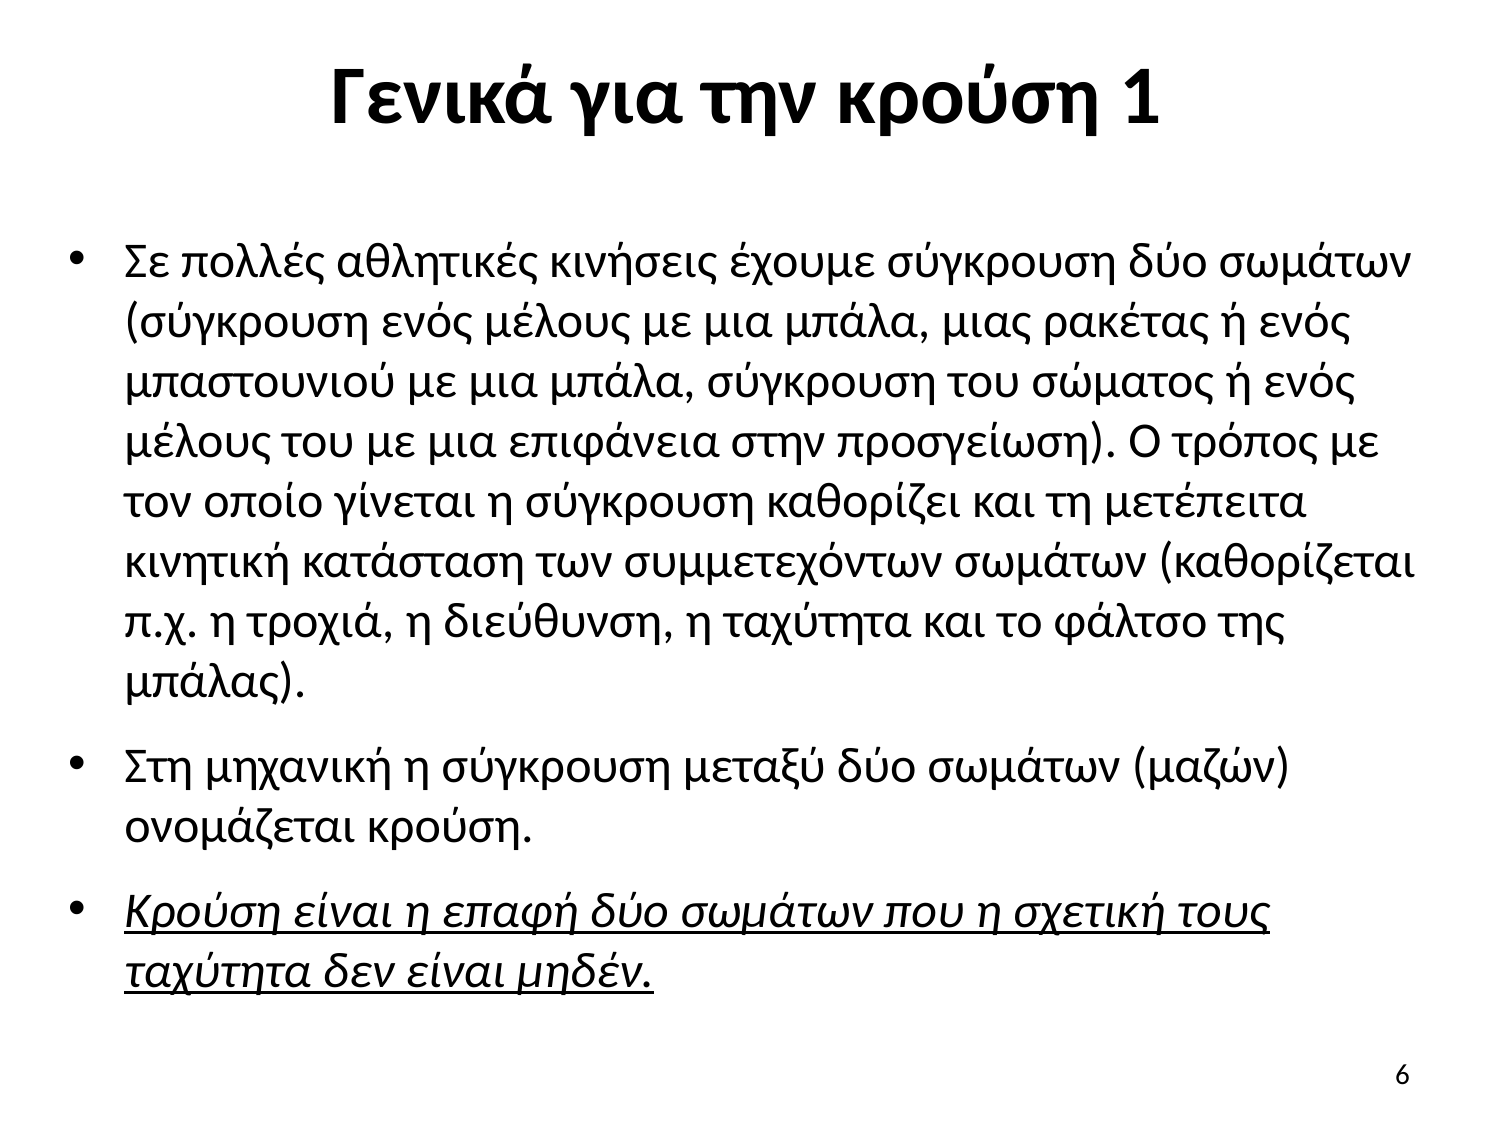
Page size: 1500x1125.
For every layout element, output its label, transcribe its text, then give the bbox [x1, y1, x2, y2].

title Γενικά για την κρούση 1 [41, 54, 1453, 126]
slide_number 6 [1074, 1042, 1425, 1103]
list Σε πολλές αθλητικές κινήσεις έχουμε σύγκρουση δύο σωμάτων (σύγκρουση ενός μέλους με μια μπάλα, μιας ρακέτας ή ενός μπαστουνιού με μια μπάλα, σύγκρουση του σώματος ή ενός μέλους του με μια επιφάνεια στην προσγείωση). Ο τρόπος με τον οποίο γίνεται η σύγκρουση καθορίζει και τη μετέπειτα κινητική κατάσταση των συμμετεχόντων σωμάτων (καθορίζεται π.χ. η τροχιά, η διεύθυνση, η ταχύτητα και το φάλτσο της μπάλας). Στη μηχανική η σύγκρουση μεταξύ δύο σωμάτων (μαζών) ονομάζεται κρούση. Κρούση είναι η επαφή δύο σωμάτων που η σχετική τους ταχύτητα δεν είναι μηδέν. [53, 219, 1436, 1047]
